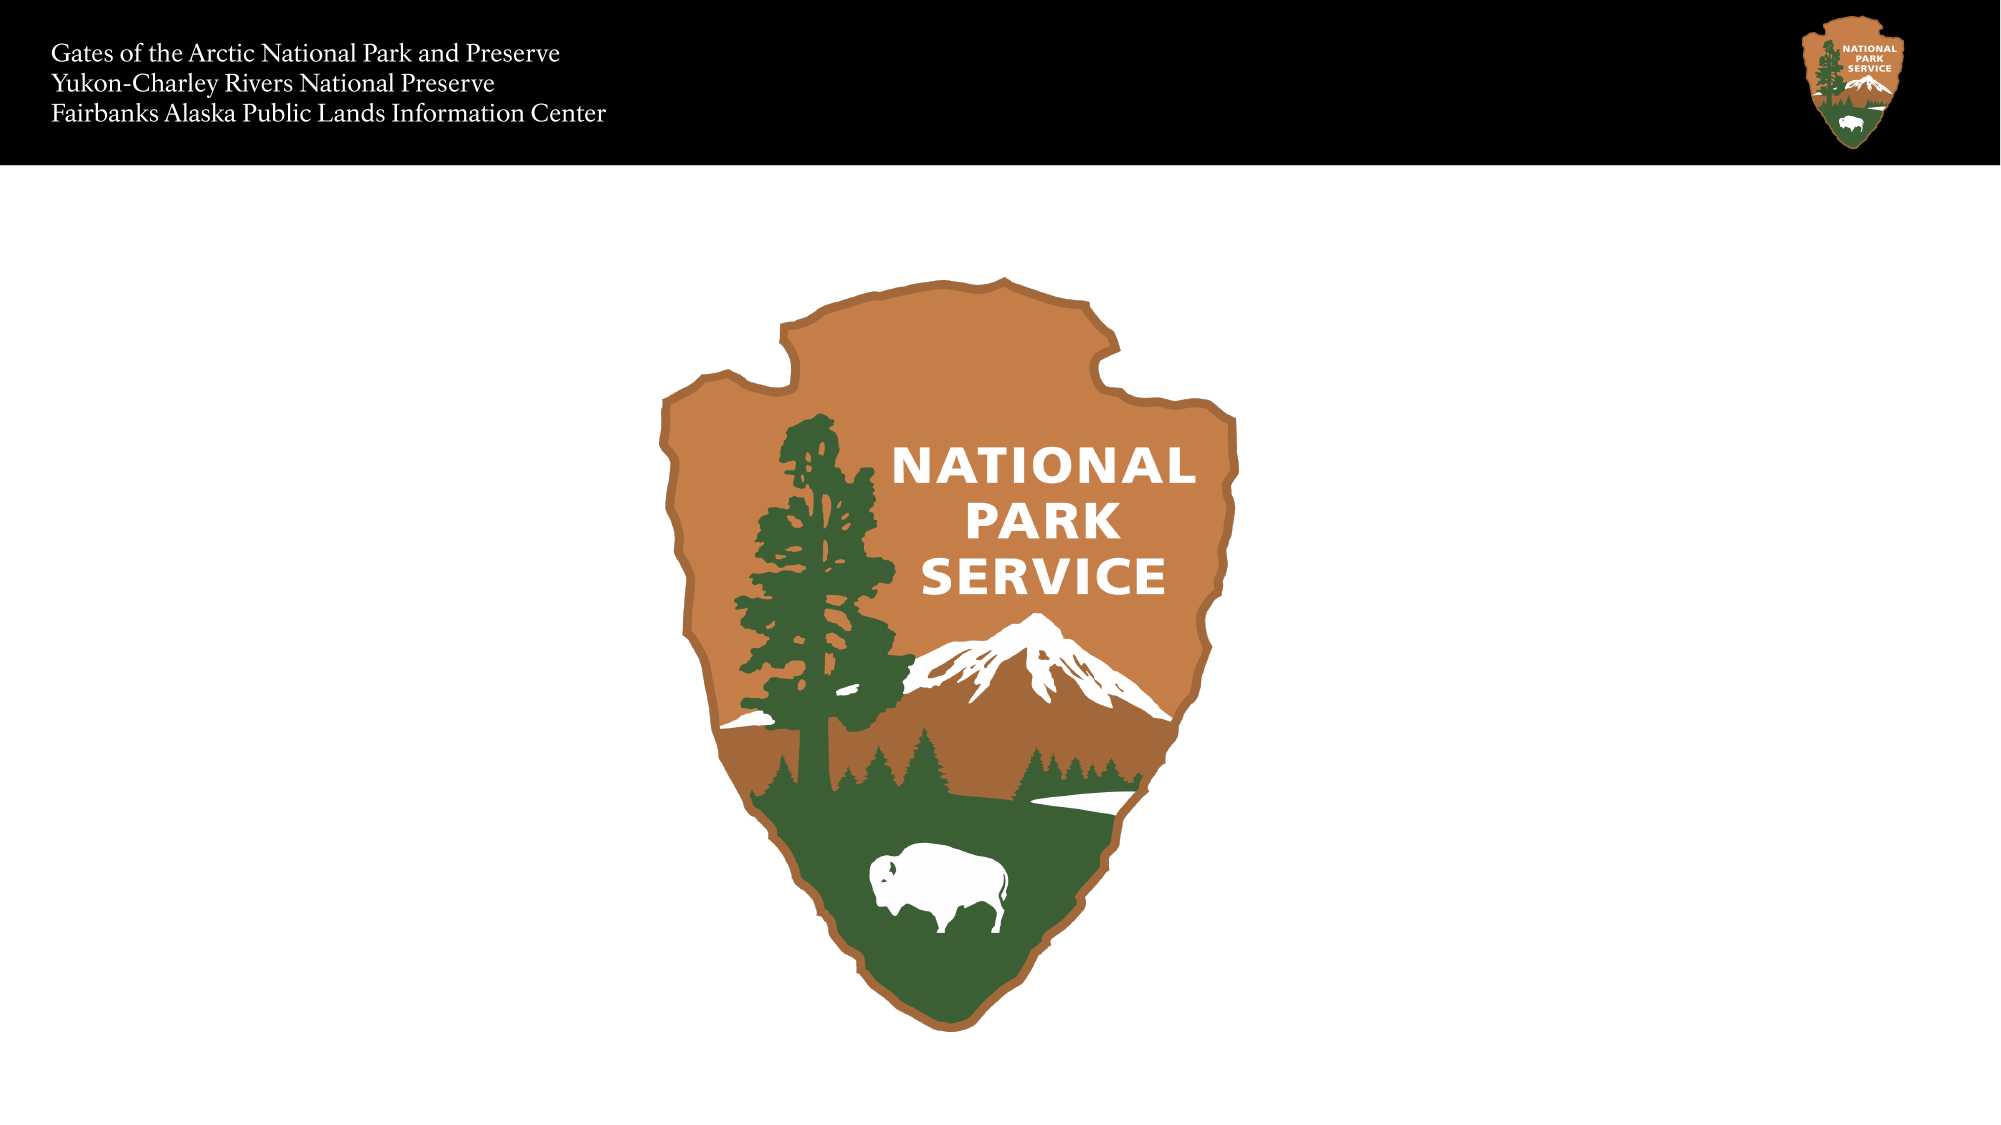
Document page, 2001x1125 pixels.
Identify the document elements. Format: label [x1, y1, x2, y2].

list [659, 277, 1239, 1032]
picture [0, 0, 2001, 1125]
